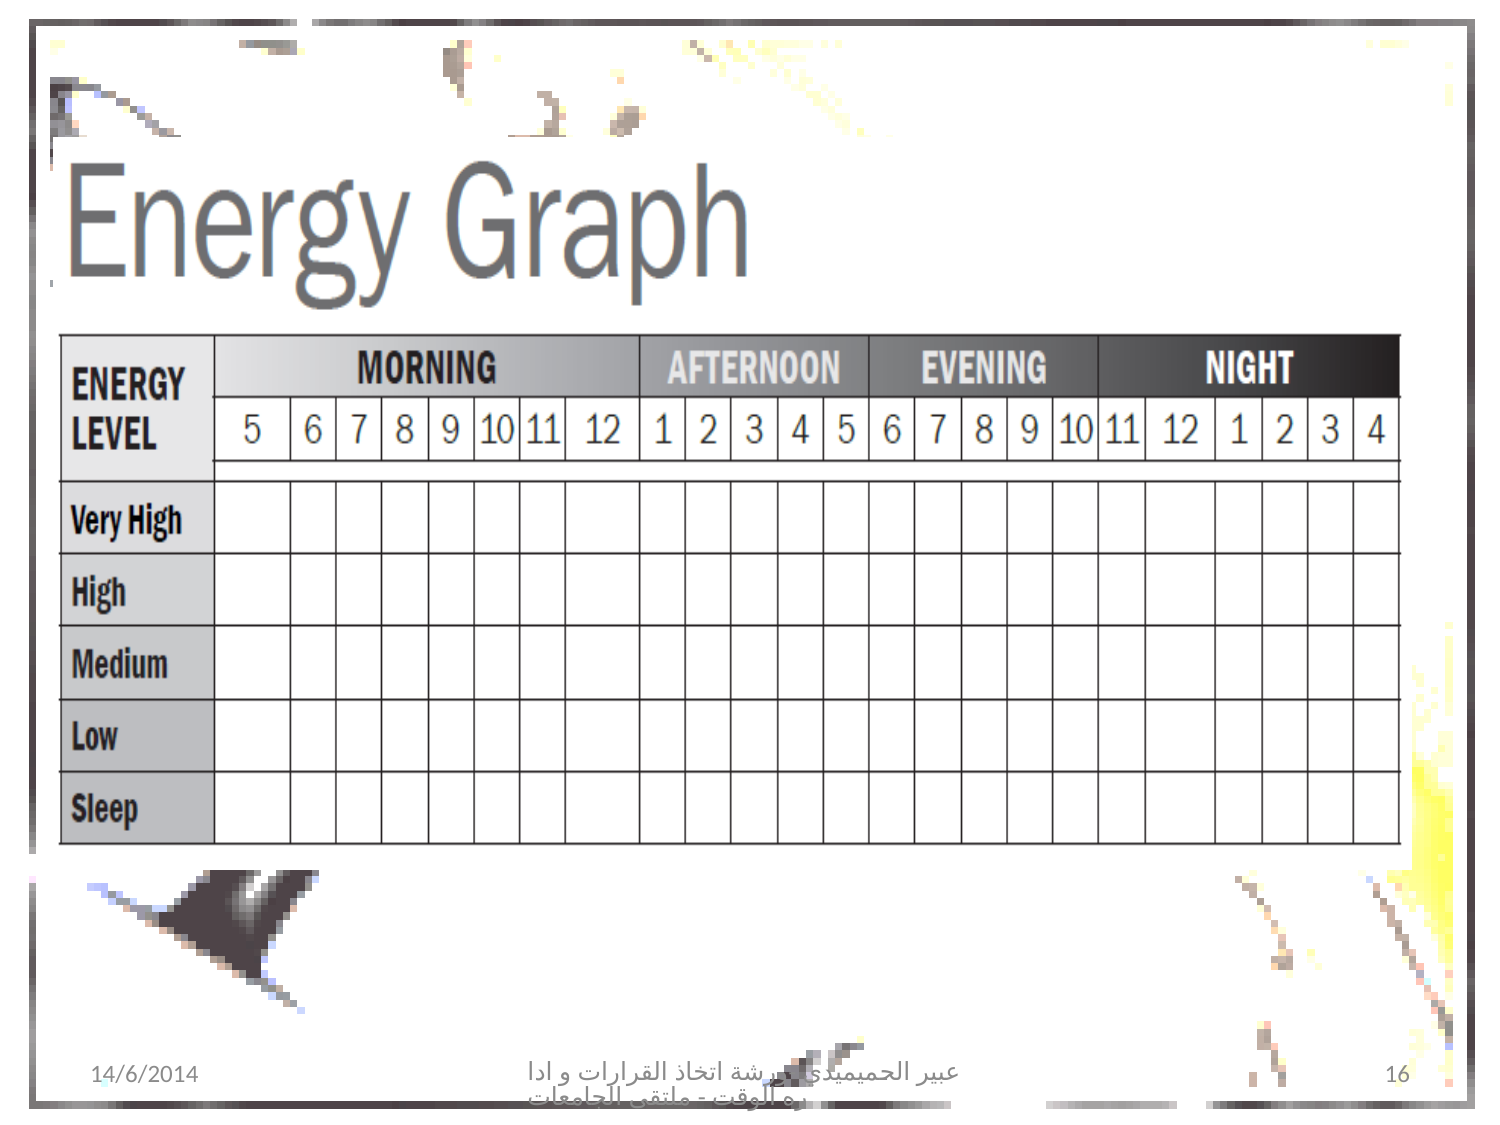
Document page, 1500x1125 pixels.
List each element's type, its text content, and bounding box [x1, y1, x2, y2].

picture [29, 19, 1475, 1109]
slide_number 16 [1074, 1042, 1425, 1103]
footer عبير الحميميدي -ورشة اتخاذ القرارات و اداره الوقت - ملتقى الجامعات [512, 1042, 988, 1103]
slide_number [75, 1042, 425, 1103]
